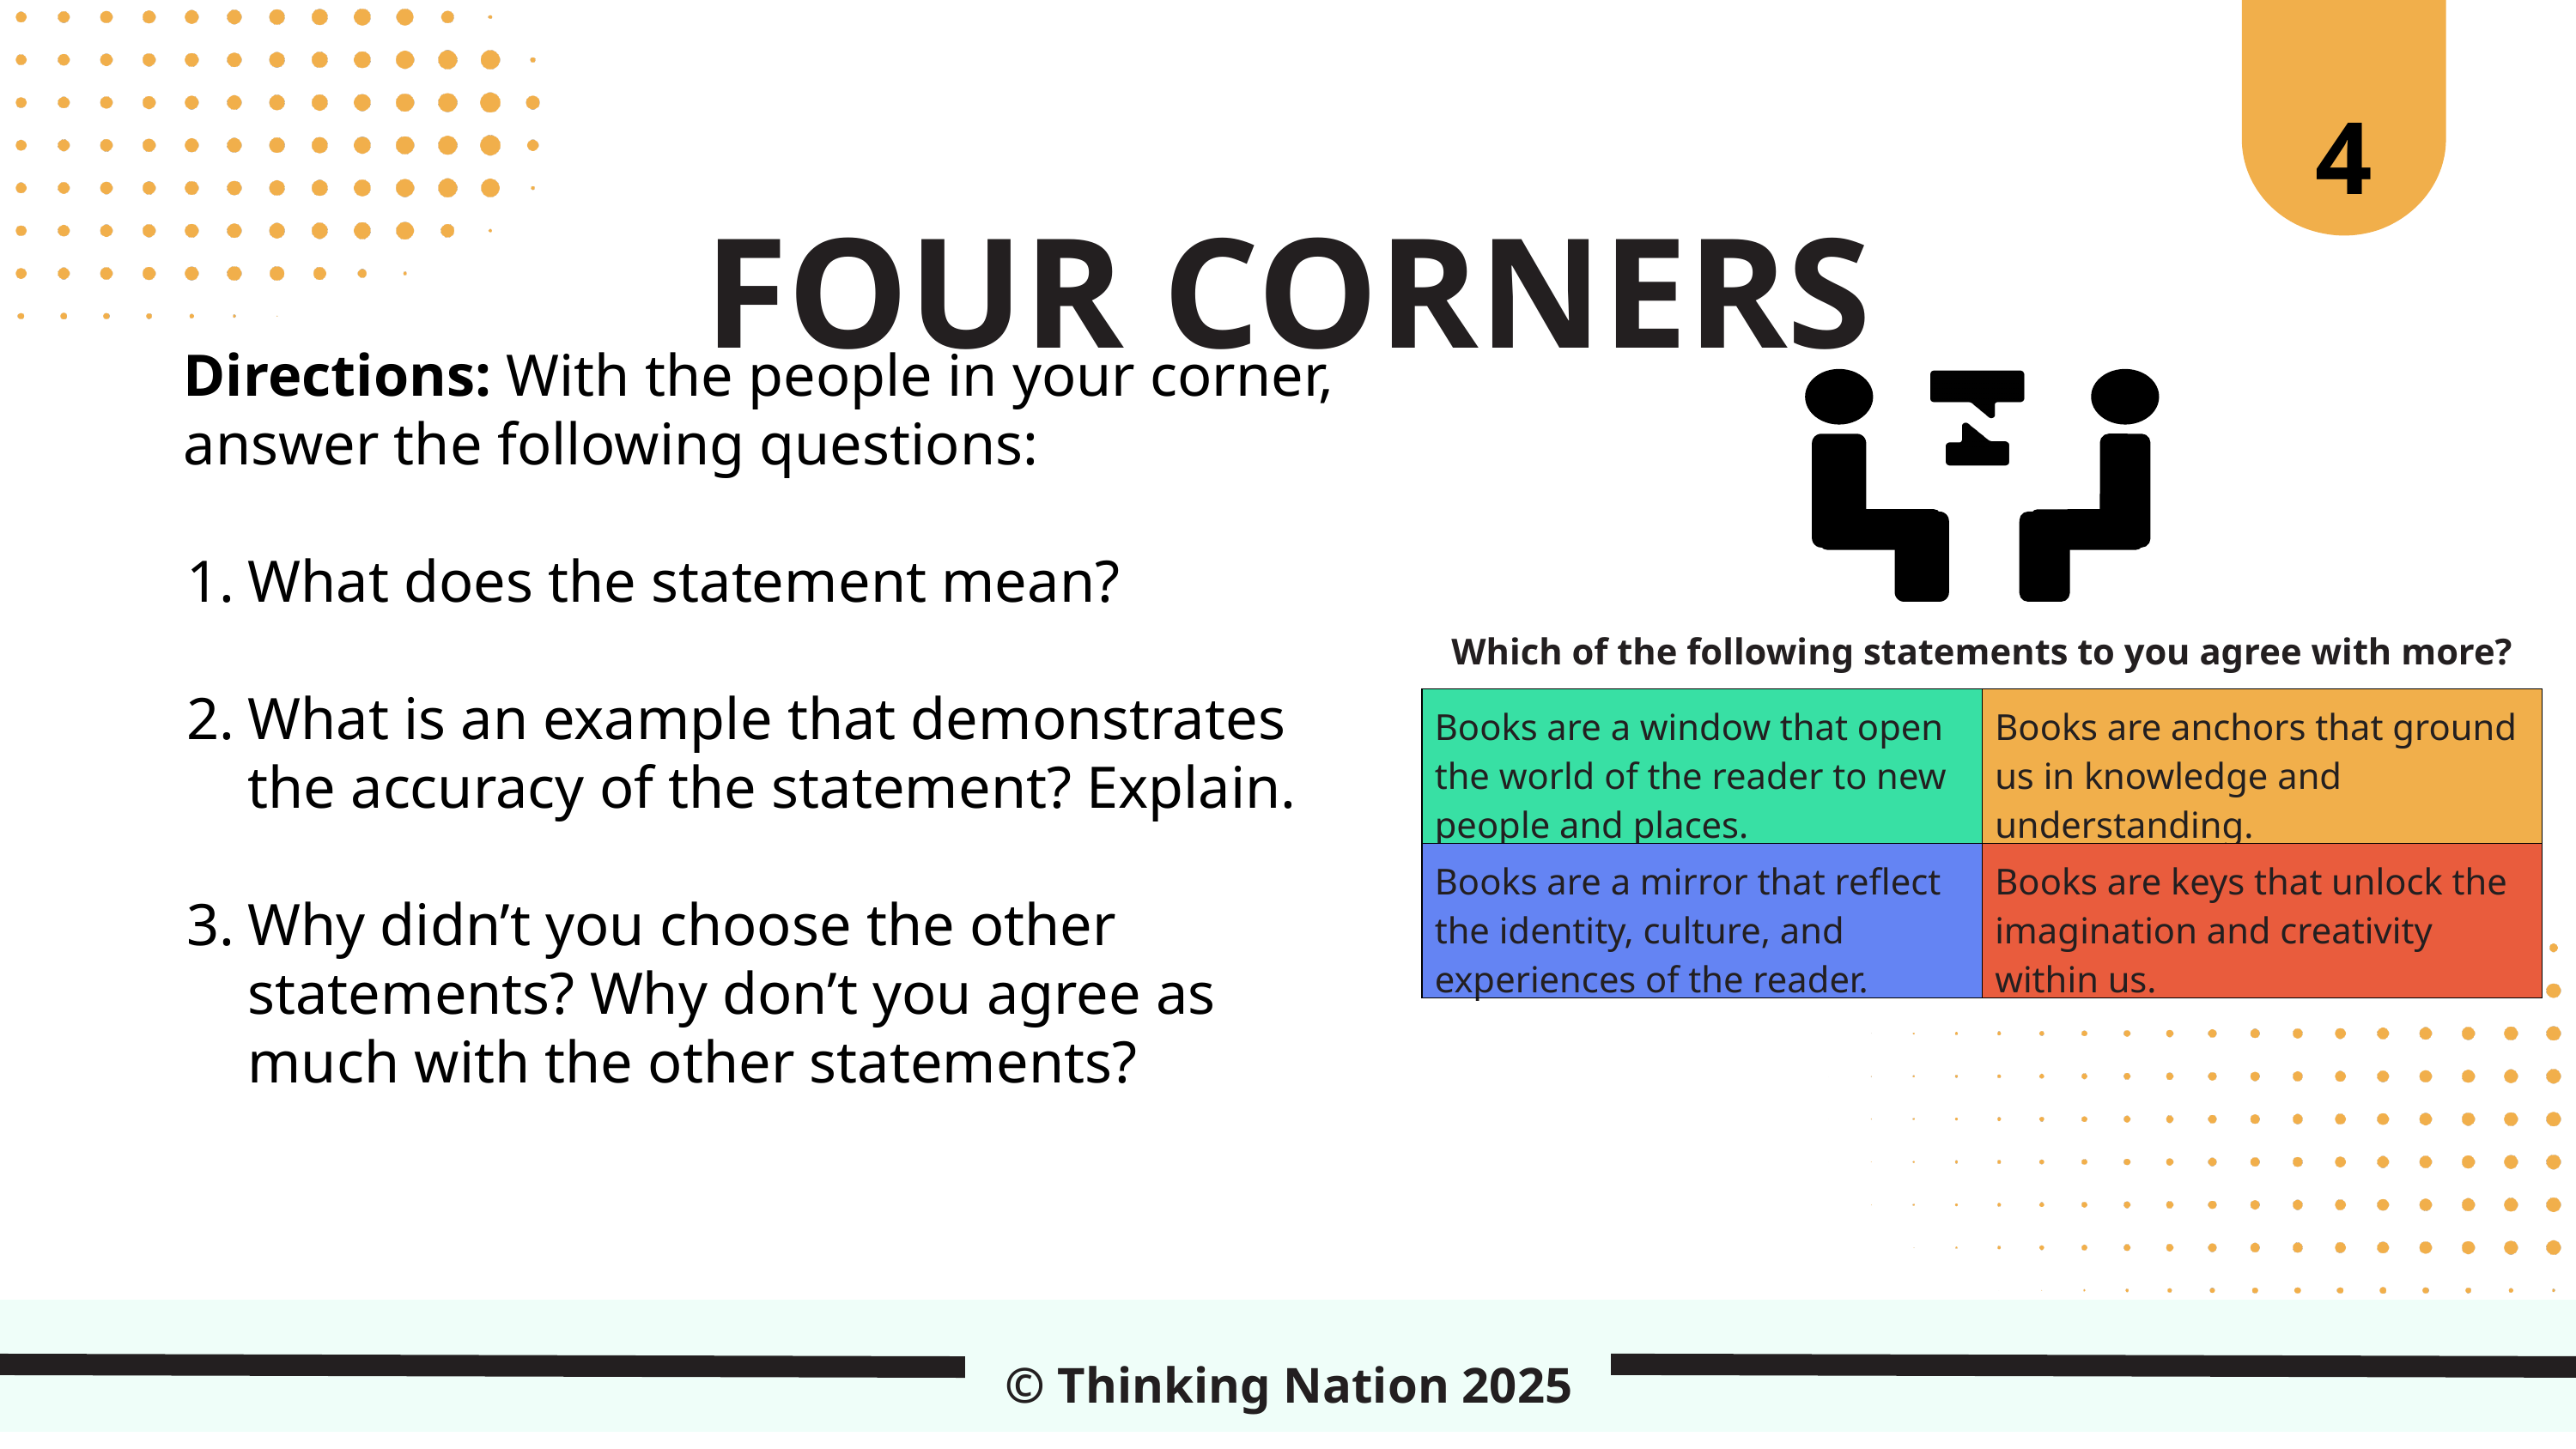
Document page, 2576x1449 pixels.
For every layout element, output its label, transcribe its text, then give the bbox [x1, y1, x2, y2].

table_header Books are a window that open the world of the reader to new people and places. [1423, 689, 1982, 843]
text_box [0, 0, 540, 319]
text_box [2233, 0, 2455, 236]
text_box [1805, 351, 2159, 602]
table_cell Books are a mirror that reflect the identity, culture, and experiences of the reader. [1423, 844, 1982, 997]
text_box FOUR CORNERS [359, 123, 2216, 379]
table_cell Books are keys that unlock the imagination and creativity within us. [1983, 844, 2542, 997]
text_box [0, 1299, 2576, 1433]
text_box [1828, 943, 2576, 1294]
text_box Directions: With the people in your corner, answer the following questions: What does the statement mean? What is an example that demonstrates the accuracy of the statement? Explain. Why didn’t you choose the other statements? Why don’t you agree as much with the other statements? [170, 326, 1386, 1235]
table_header Books are anchors that ground us in knowledge and understanding. [1983, 689, 2542, 843]
text_box Which of the following statements to you agree with more? [1386, 628, 2576, 672]
